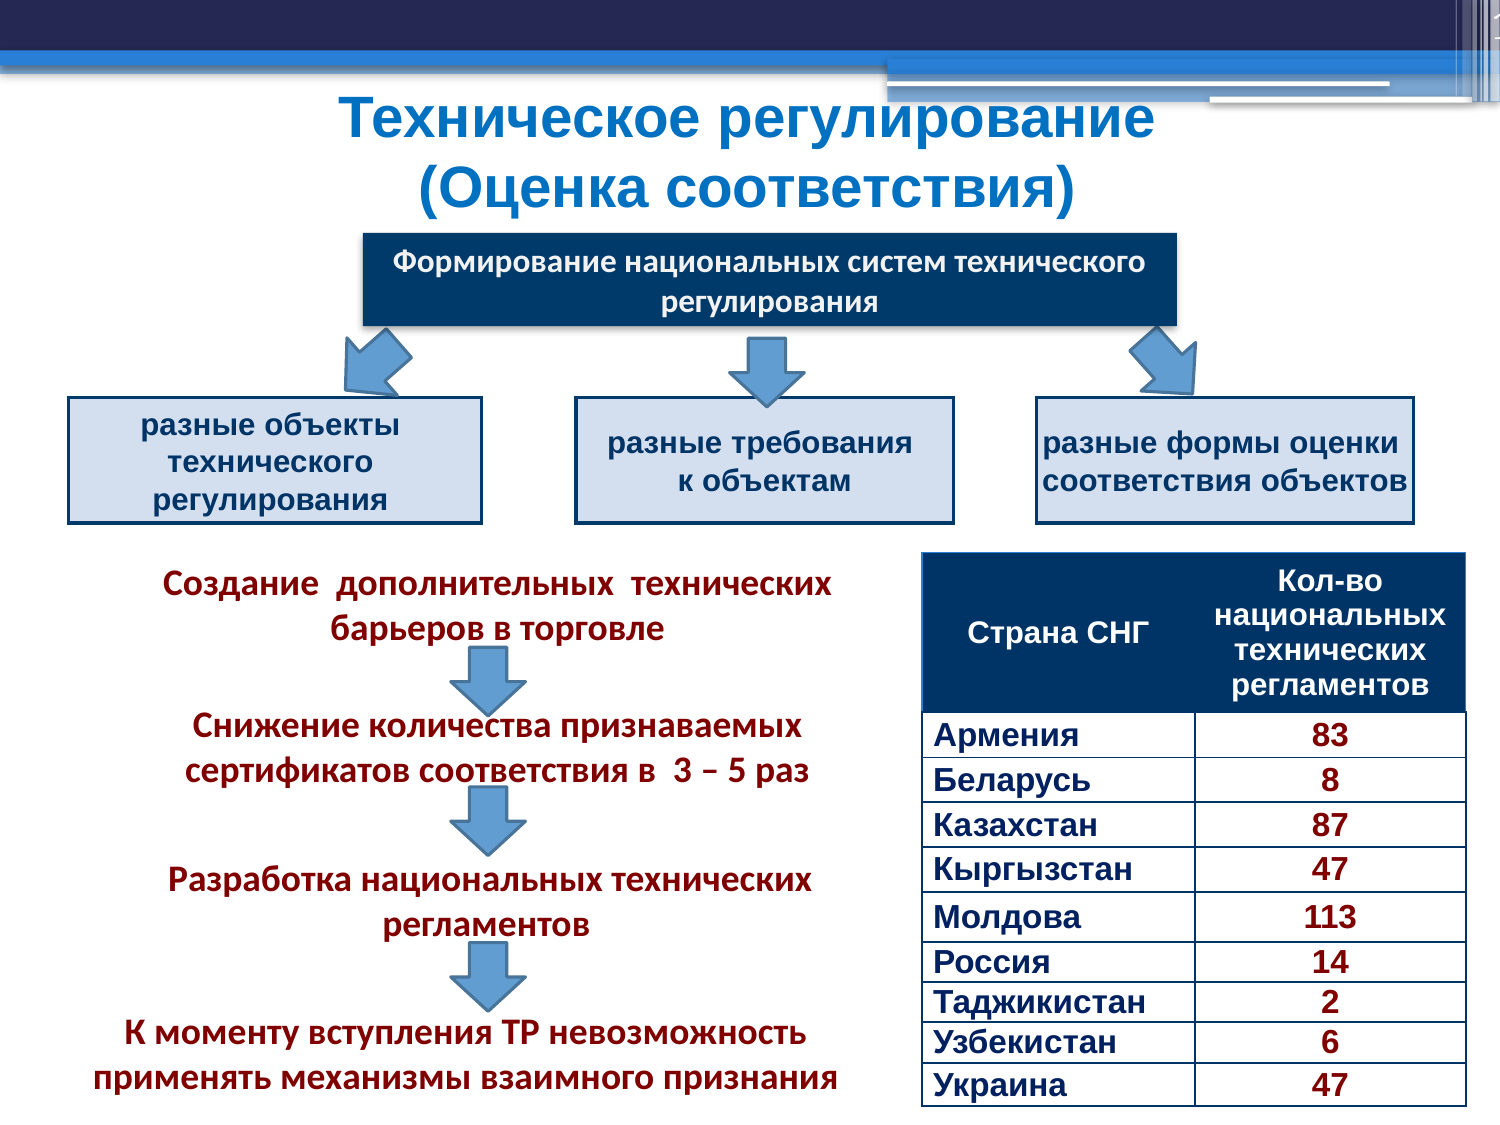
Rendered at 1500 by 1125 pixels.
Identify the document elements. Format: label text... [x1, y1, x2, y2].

table_cell 113 [1196, 893, 1465, 941]
table_cell 14 [1196, 943, 1465, 981]
table_cell 8 [1196, 758, 1465, 801]
table_cell Кыргызстан [923, 848, 1194, 891]
table_cell 47 [1196, 1064, 1465, 1105]
text_box [343, 336, 413, 397]
table_cell 47 [1196, 848, 1465, 891]
table_cell Армения [923, 713, 1194, 757]
table_cell Казахстан [923, 803, 1194, 846]
table_cell Узбекистан [923, 1023, 1194, 1062]
text_box 14 [1332, 0, 1500, 61]
text_box разные требования к объектам [575, 397, 954, 524]
text_box разные объекты технического регулирования [68, 397, 482, 524]
table_cell 83 [1196, 713, 1465, 757]
text_box К моменту вступления ТР невозможность применять механизмы взаимного признания [53, 999, 879, 1105]
text_box [449, 645, 527, 692]
text_box [449, 785, 527, 857]
table_cell Молдова [923, 893, 1194, 941]
table_cell 87 [1196, 803, 1465, 846]
table_header Страна СНГ [923, 553, 1195, 711]
text_box Формирование национальных систем технического регулирования [362, 232, 1177, 327]
text_box разные формы оценки соответствия объектов [1036, 397, 1414, 524]
text_box Техническое регулирование (Оценка соответствия) [28, 100, 1467, 198]
table_cell Беларусь [923, 758, 1194, 801]
table_cell 2 [1196, 983, 1465, 1021]
text_box Разработка национальных технических регламентов [77, 846, 904, 951]
text_box [728, 336, 806, 409]
table_cell 6 [1196, 1023, 1465, 1062]
table_cell Россия [923, 943, 1194, 981]
table_cell Украина [923, 1064, 1194, 1105]
text_box Создание дополнительных технических барьеров в торговле [68, 550, 928, 656]
text_box [1128, 336, 1198, 396]
table_header Кол-во национальных технических регламентов [1195, 553, 1465, 711]
text_box Снижение количества признаваемых сертификатов соответствия в 3 – 5 раз [68, 692, 921, 798]
table_cell Таджикистан [923, 983, 1194, 1021]
text_box [449, 941, 527, 999]
